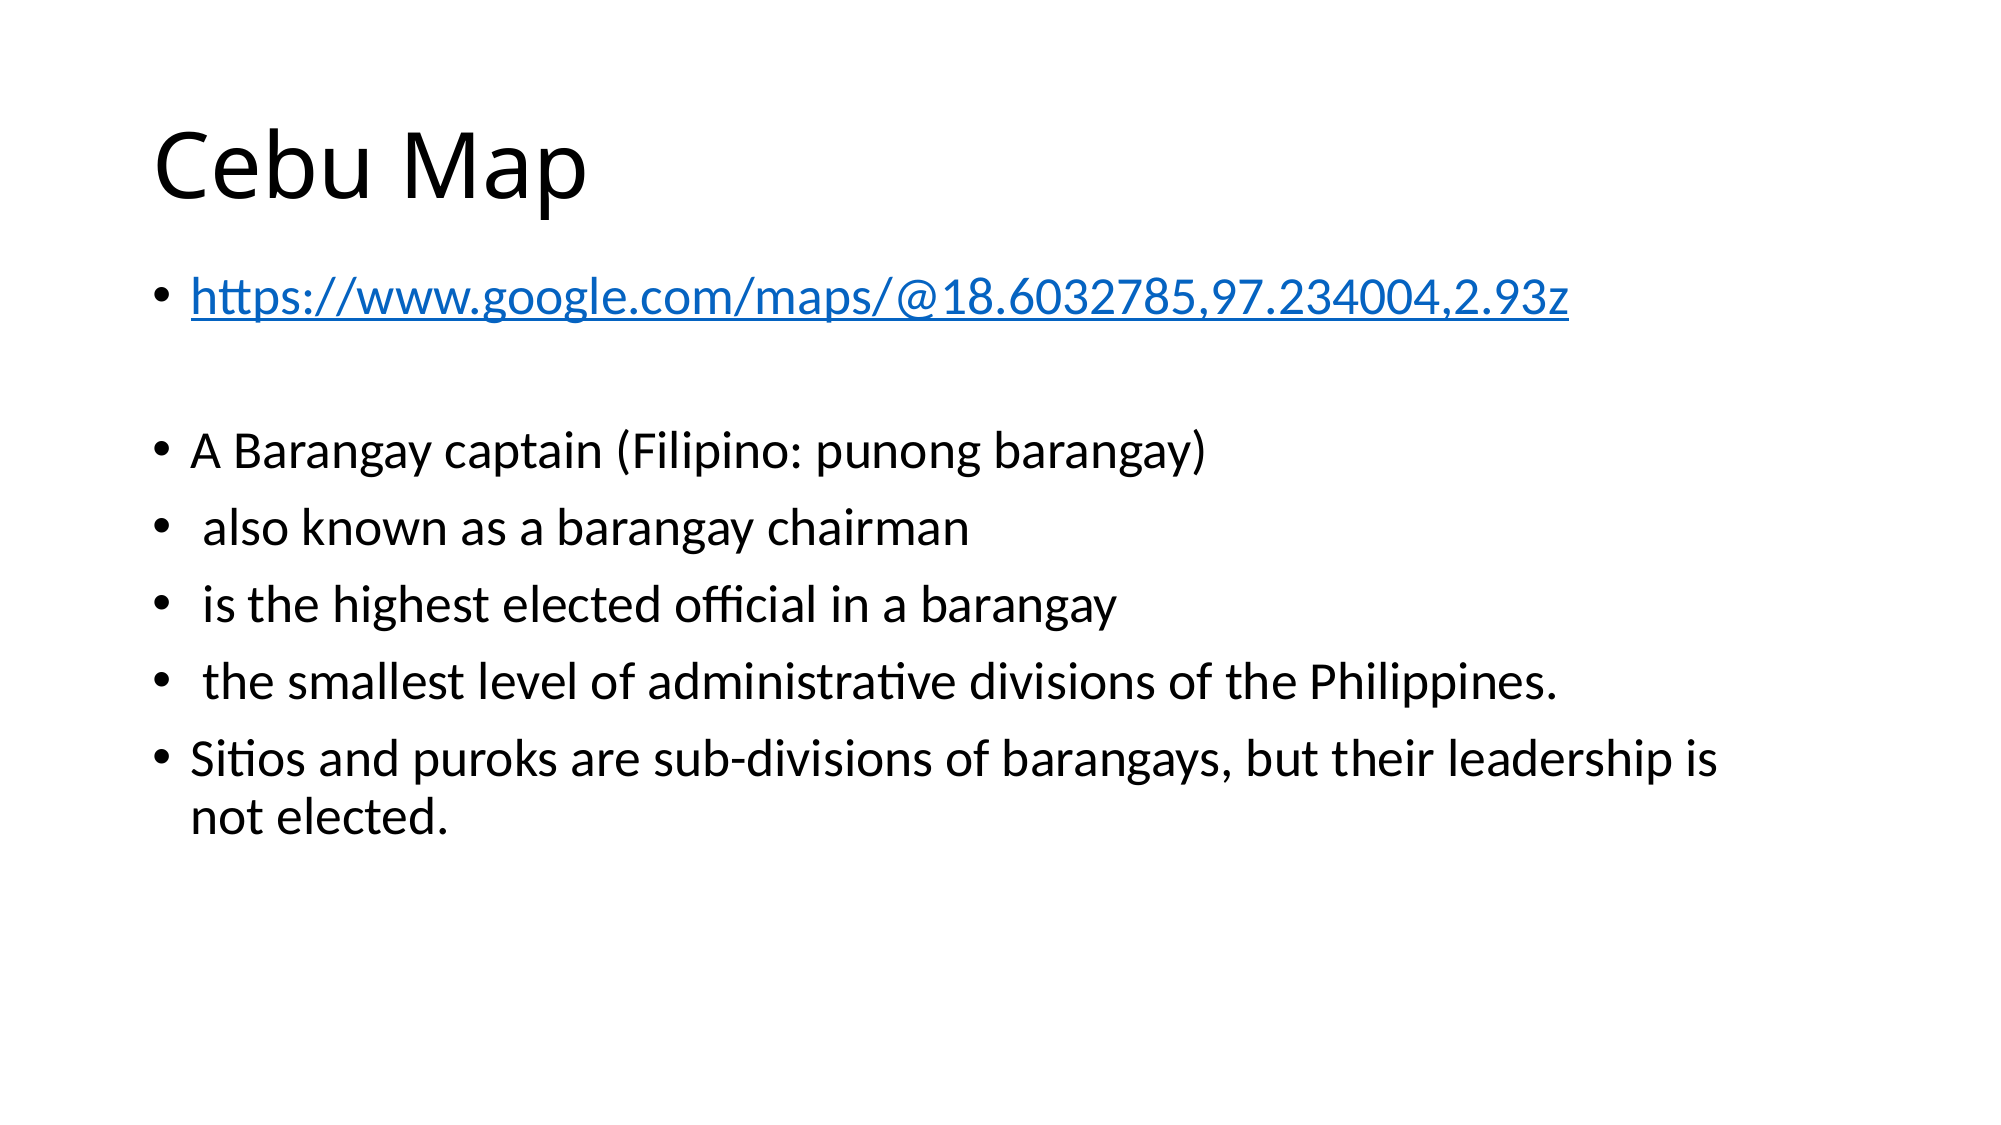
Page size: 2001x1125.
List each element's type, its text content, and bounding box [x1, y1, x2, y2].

list https://www.google.com/maps/@18.6032785,97.234004,2.93z A Barangay captain (Filipino: punong barangay) also known as a barangay chairman is the highest elected official in a barangay the smallest level of administrative divisions of the Philippines. Sitios and puroks are sub-divisions of barangays, but their leadership is not elected. [137, 260, 1768, 858]
title Cebu Map [137, 59, 1863, 278]
